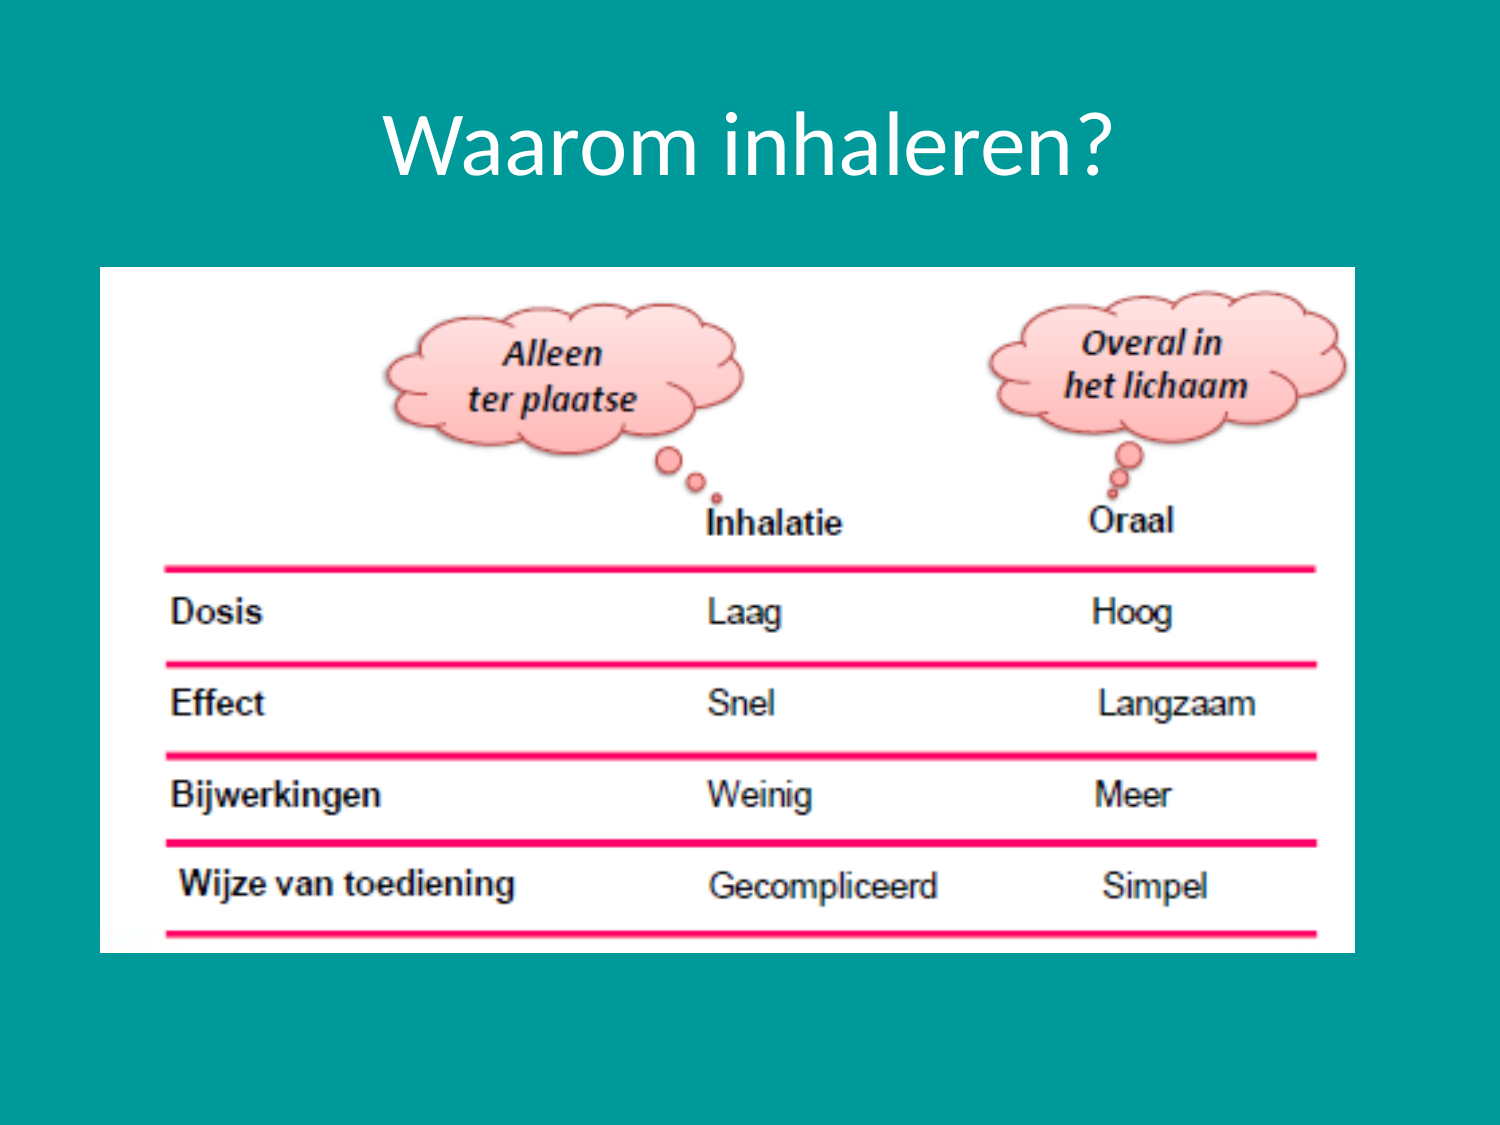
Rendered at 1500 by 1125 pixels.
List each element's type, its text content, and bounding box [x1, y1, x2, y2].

title Waarom inhaleren? [75, 45, 1425, 233]
picture [100, 266, 1356, 953]
